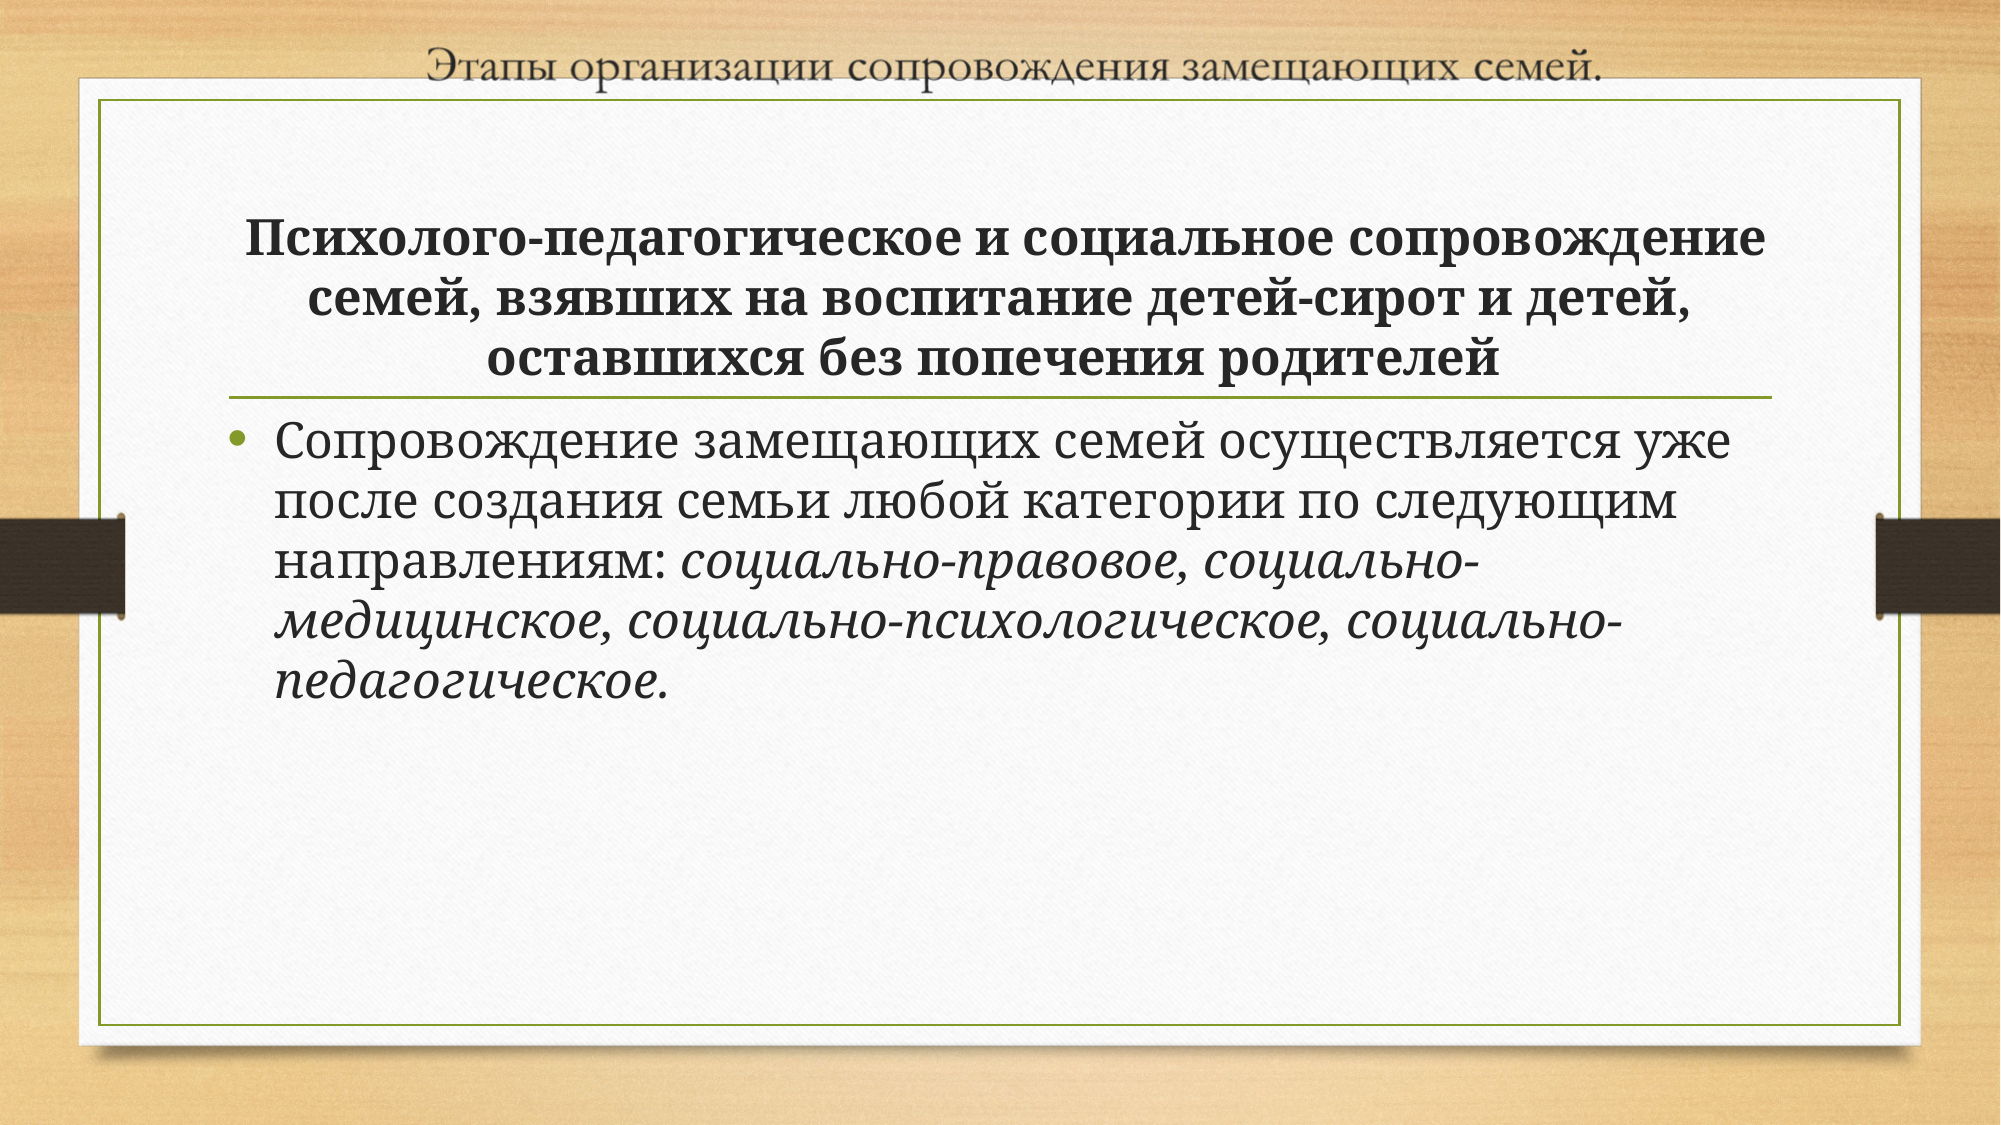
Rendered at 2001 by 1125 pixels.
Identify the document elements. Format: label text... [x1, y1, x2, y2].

picture [0, 0, 2001, 1125]
list Психолого-педагогическое и социальное сопровождение семей, взявших на воспитание детей-сирот и детей, оставшихся без попечения родителей Сопровождение замещающих семей осуществляется уже после создания семьи любой категории по следующим направлениям: социально-правовое, социально-медицинское, социально-психологическое, социально-педагогическое. [212, 198, 1788, 964]
